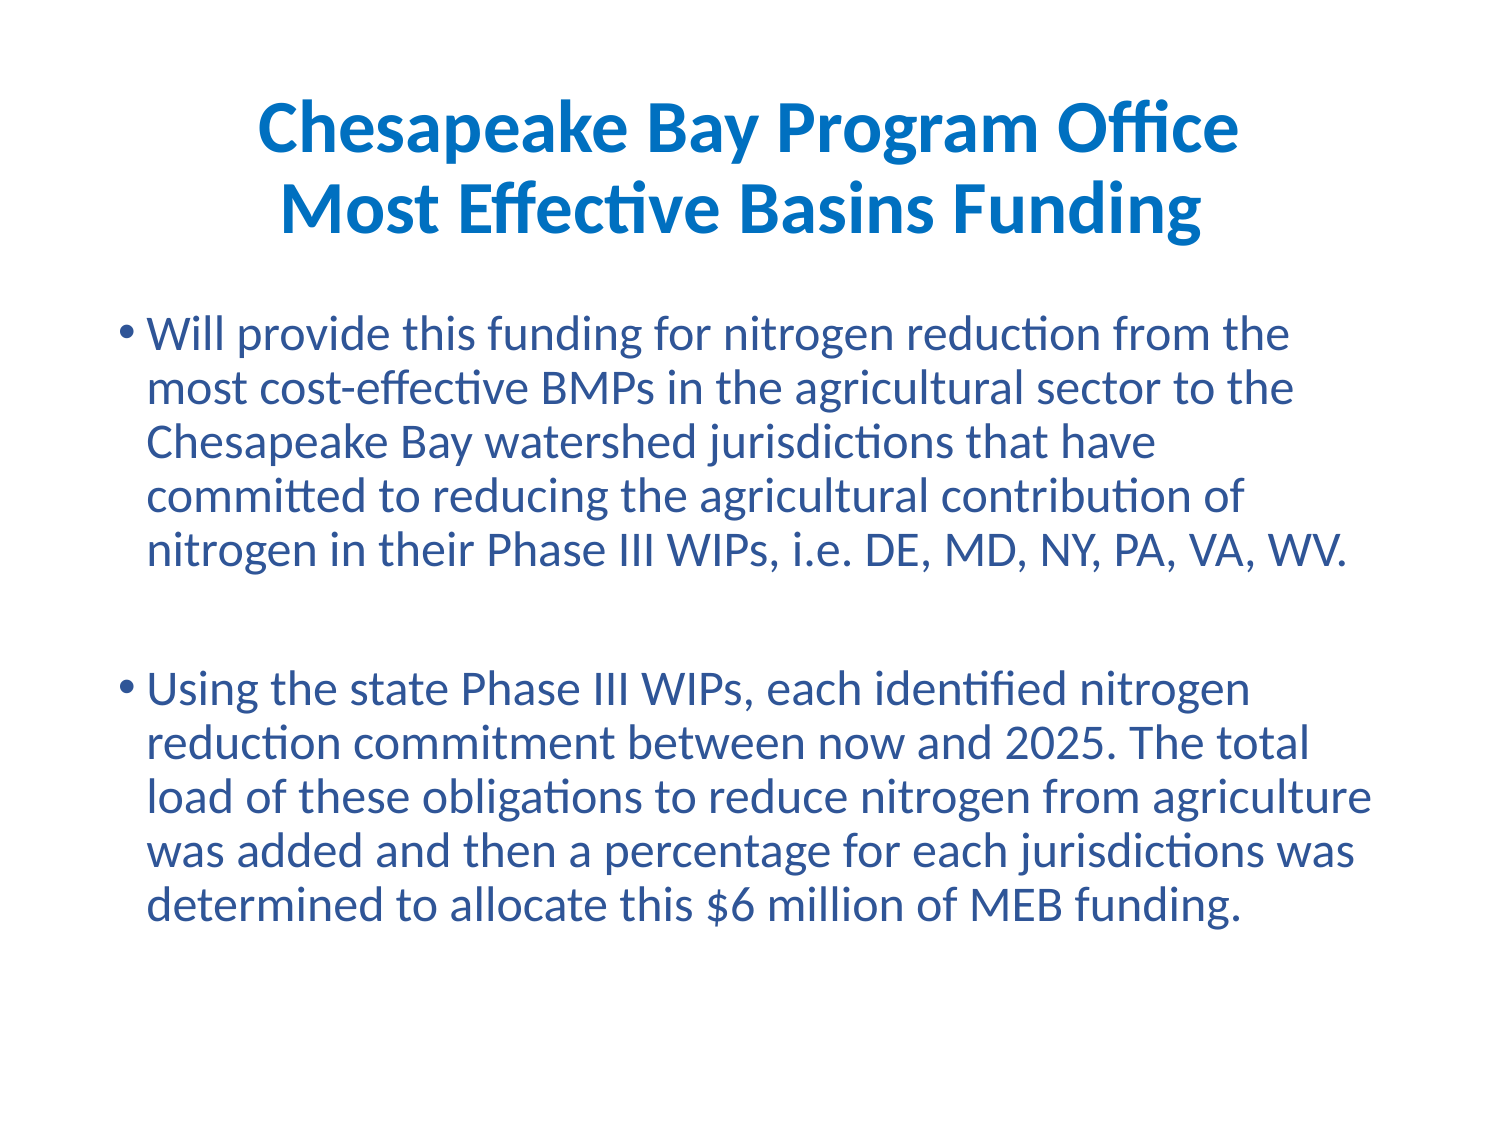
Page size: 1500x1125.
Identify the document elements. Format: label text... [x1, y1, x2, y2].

title Chesapeake Bay Program Office Most Effective Basins Funding [103, 59, 1397, 278]
list Will provide this funding for nitrogen reduction from the most cost-effective BMPs in the agricultural sector to the Chesapeake Bay watershed jurisdictions that have committed to reducing the agricultural contribution of nitrogen in their Phase III WIPs, i.e. DE, MD, NY, PA, VA, WV. Using the state Phase III WIPs, each identified nitrogen reduction commitment between now and 2025. The total load of these obligations to reduce nitrogen from agriculture was added and then a percentage for each jurisdictions was determined to allocate this $6 million of MEB funding. [103, 299, 1397, 1014]
